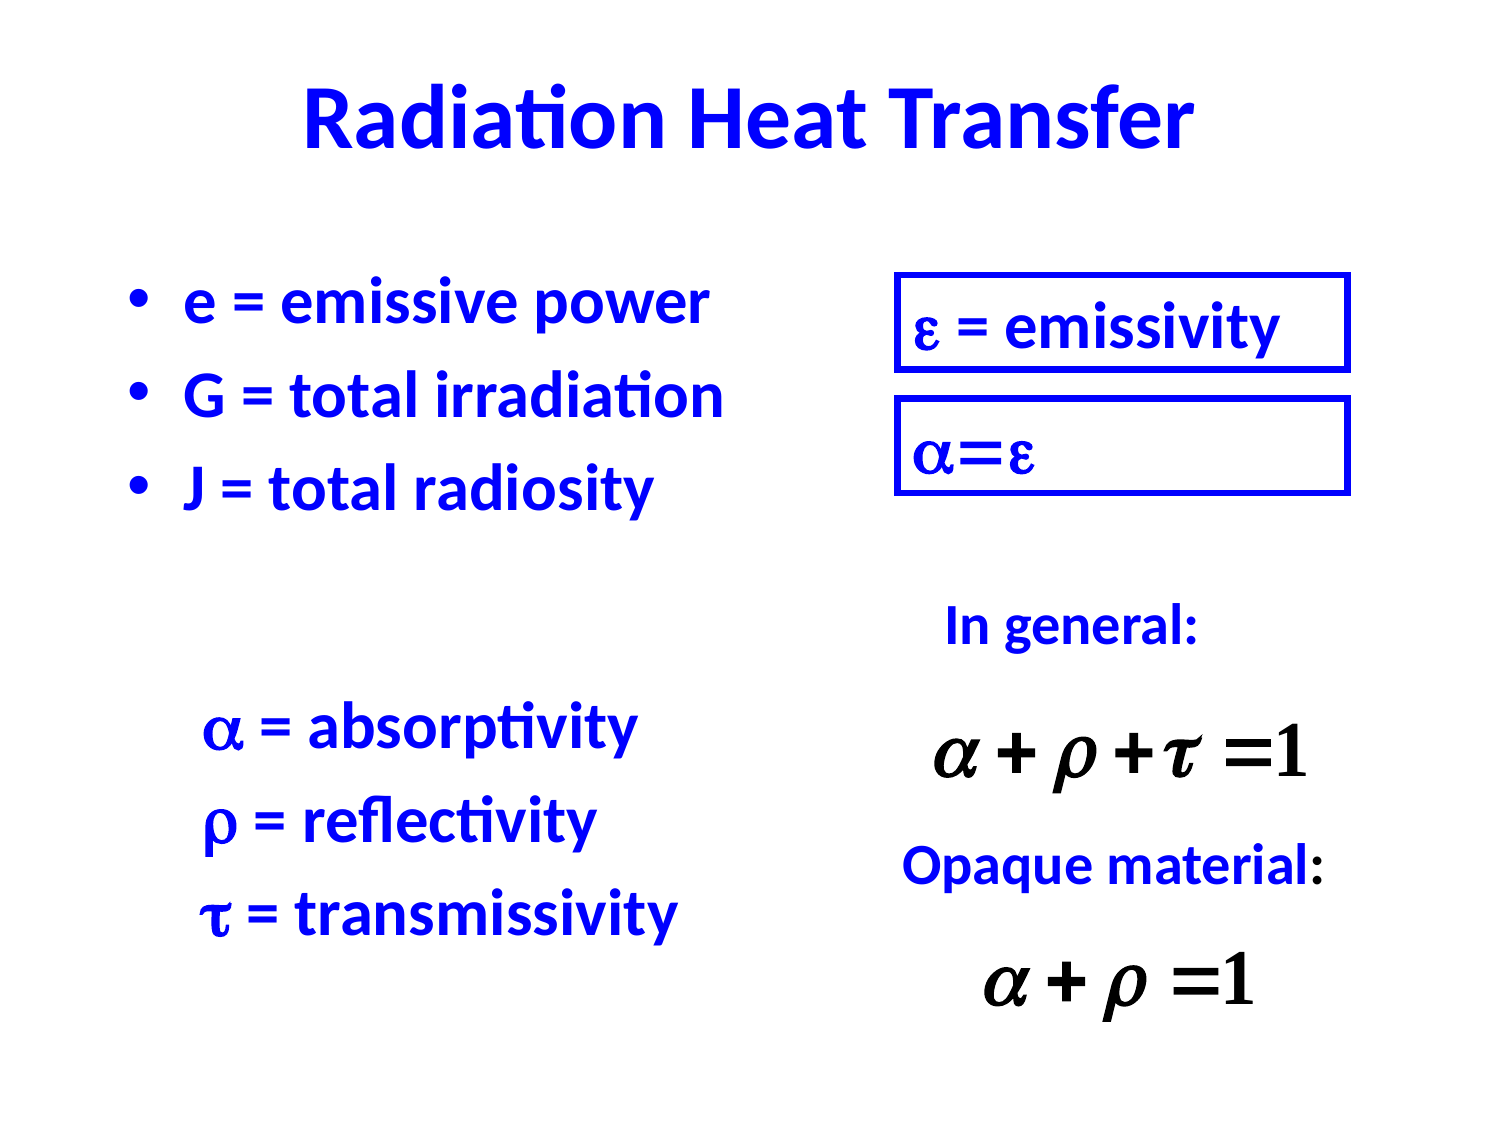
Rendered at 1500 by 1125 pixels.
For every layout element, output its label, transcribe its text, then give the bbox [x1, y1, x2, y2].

text_box a = absorptivity r = reflectivity t = transmissivity [187, 674, 750, 957]
text_box e = emissive power G = total irradiation J = total radiosity [112, 249, 788, 550]
text_box Radiation Heat Transfer [112, 50, 1388, 238]
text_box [924, 703, 1320, 810]
text_box a=e [897, 398, 1348, 494]
text_box e = emissivity [897, 274, 1348, 370]
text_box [974, 931, 1267, 1038]
text_box Opaque material: [887, 818, 1363, 904]
text_box In general: [929, 578, 1318, 664]
